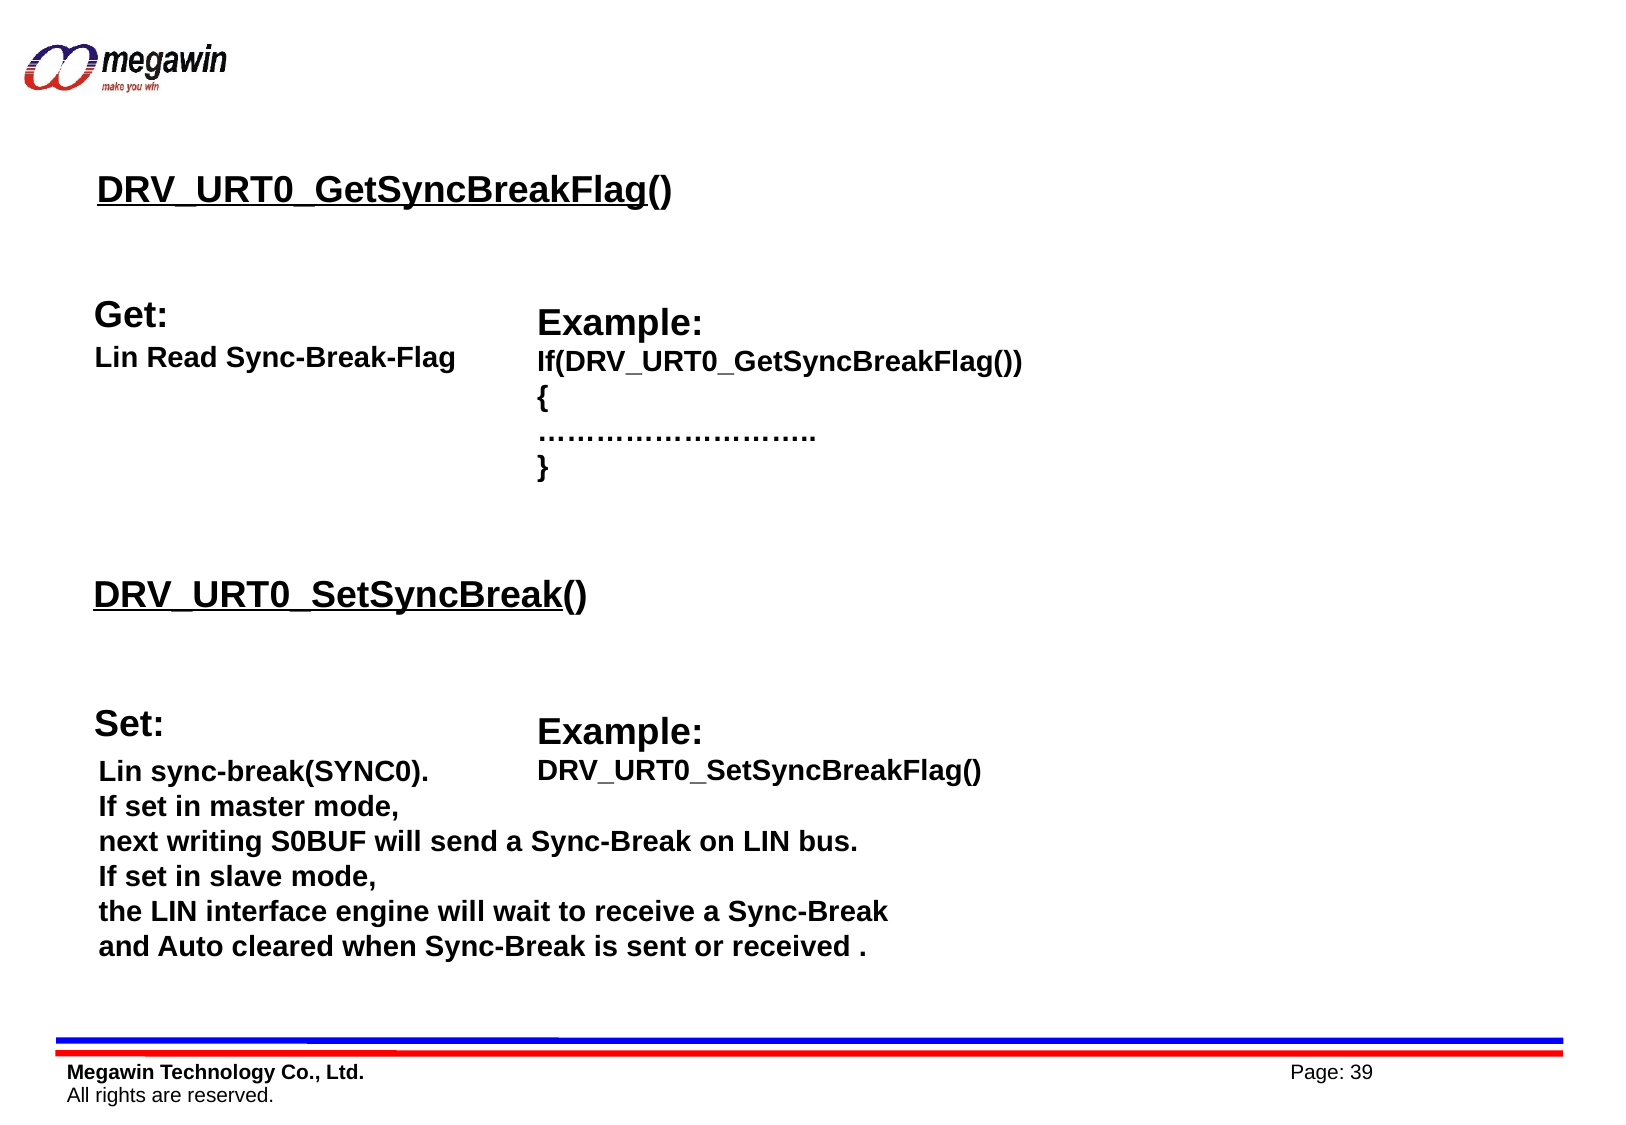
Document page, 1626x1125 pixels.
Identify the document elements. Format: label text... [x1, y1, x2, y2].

text_box Get: [79, 282, 184, 330]
text_box Lin Read Sync-Break-Flag [79, 330, 472, 381]
text_box Example: If(DRV_URT0_GetSyncBreakFlag()) { ……………………….. } [522, 290, 1158, 490]
picture [19, 37, 231, 97]
text_box Example: DRV_URT0_SetSyncBreakFlag() [522, 699, 1019, 794]
text_box Set: [79, 692, 180, 752]
text_box DRV_URT0_SetSyncBreak() [78, 562, 761, 623]
text_box Lin sync-break(SYNC0). If set in master mode, next writing S0BUF will send a Sync-Break on LIN bus. If set in slave mode, the LIN interface engine will wait to receive a Sync-Break and Auto cleared when Sync-Break is sent or received . [83, 744, 905, 970]
text_box DRV_URT0_GetSyncBreakFlag() [82, 157, 688, 217]
